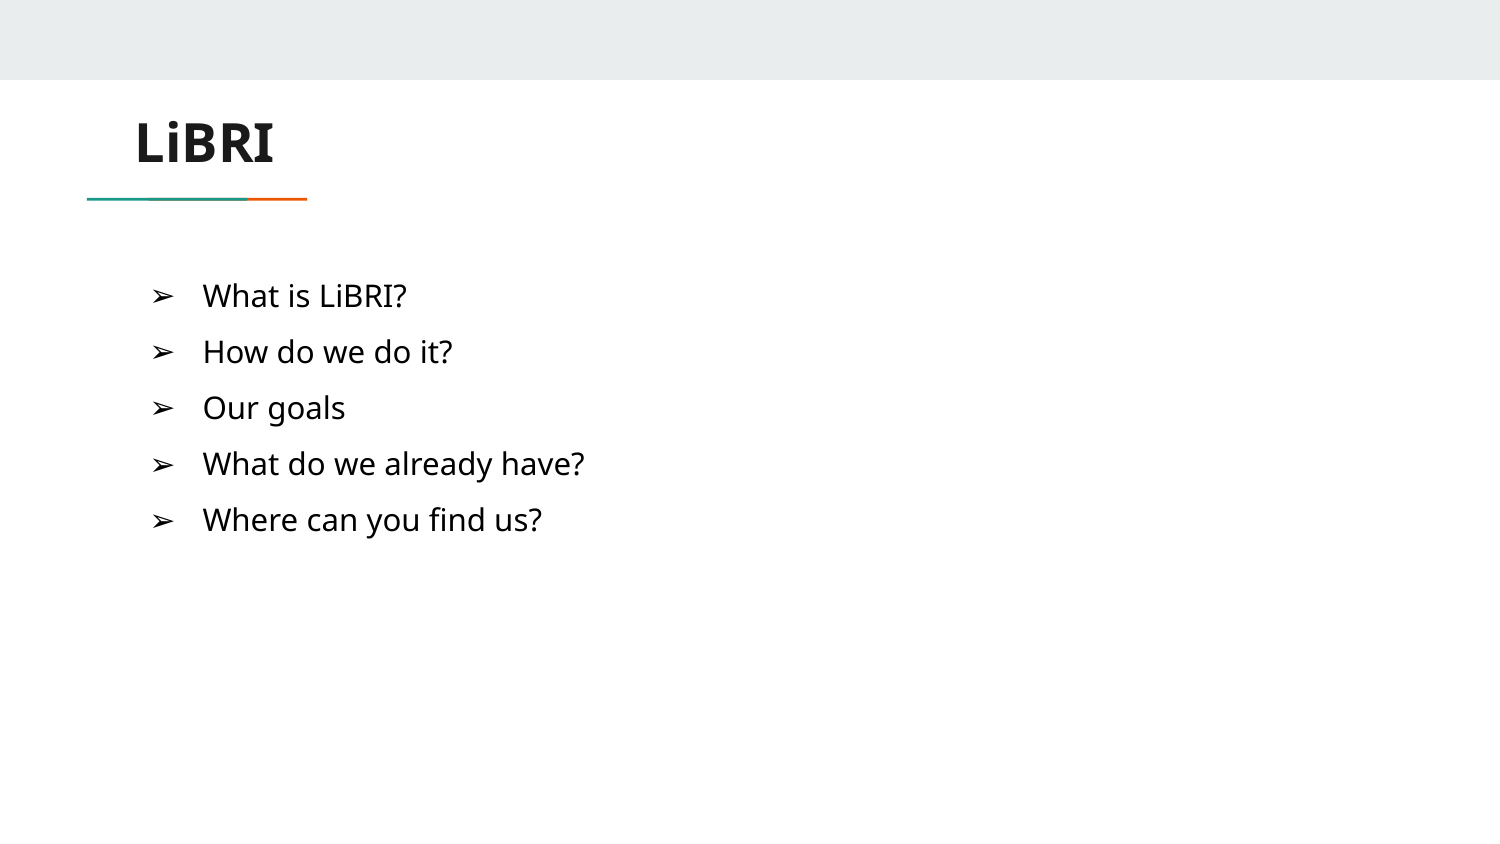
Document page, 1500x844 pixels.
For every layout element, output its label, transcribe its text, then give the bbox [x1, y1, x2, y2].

list What is LiBRI? How do we do it? Our goals What do we already have? Where can you find us? [112, 242, 1374, 707]
title LiBRI [119, 93, 1381, 181]
